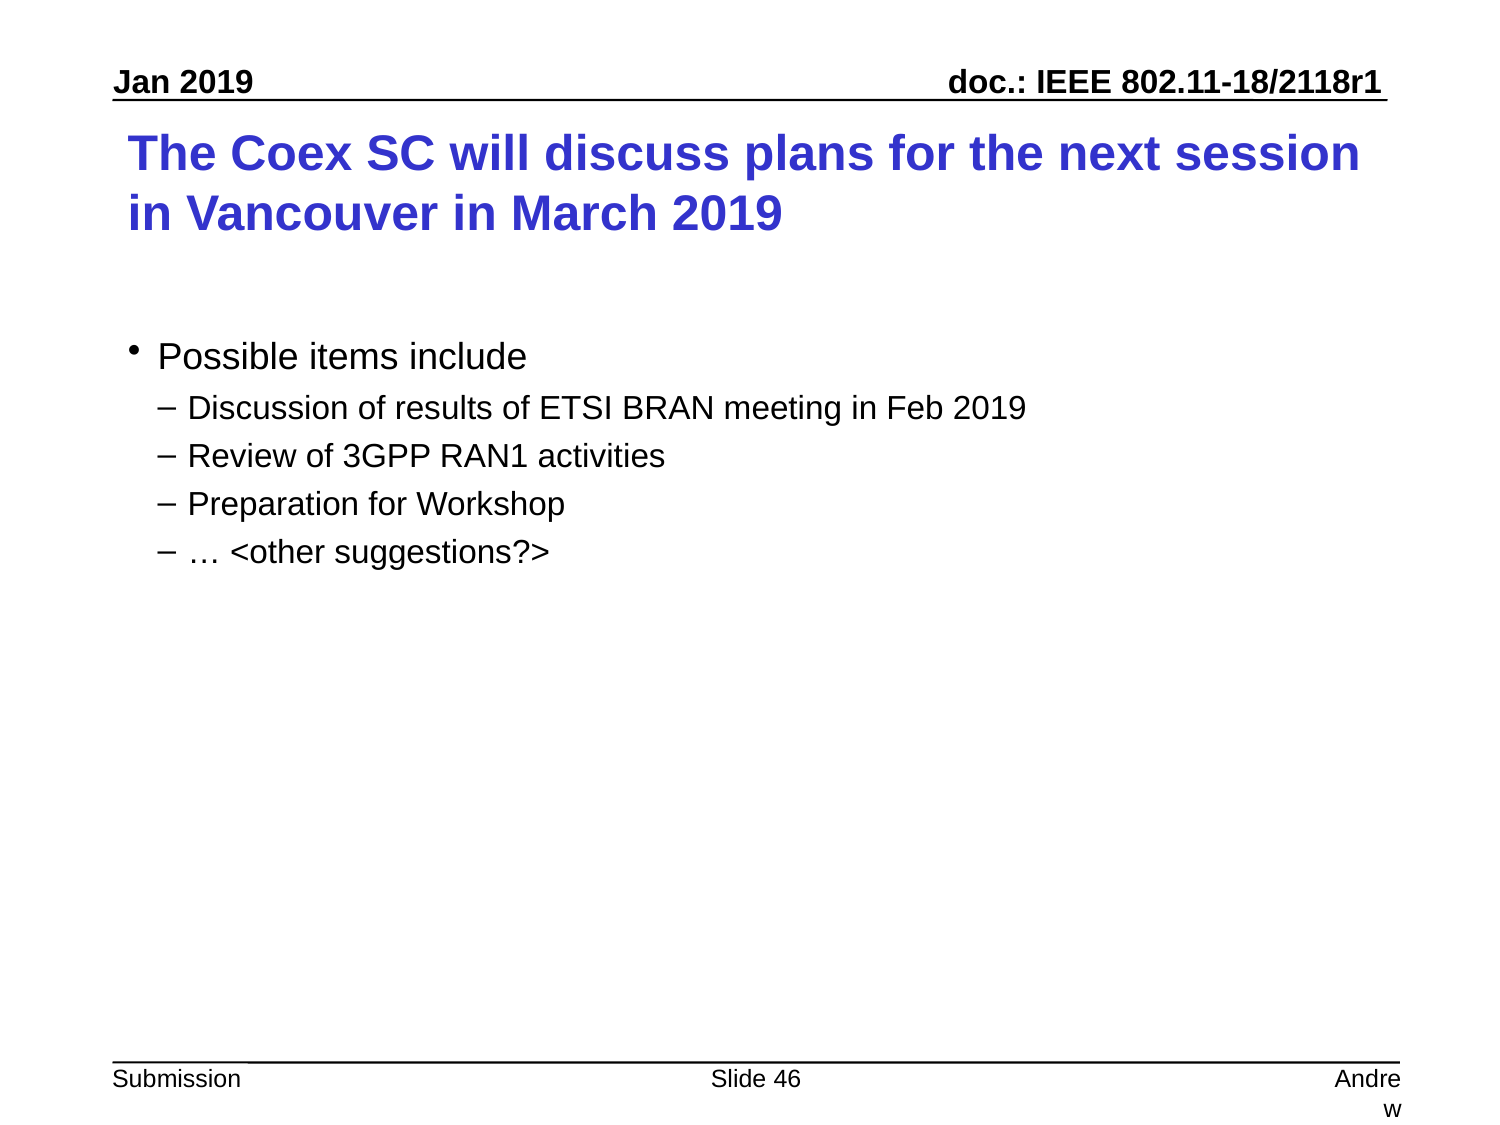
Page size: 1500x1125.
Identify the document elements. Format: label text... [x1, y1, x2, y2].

footer Andrew Myles, Cisco [1320, 1061, 1402, 1093]
list Possible items include Discussion of results of ETSI BRAN meeting in Feb 2019 Review of 3GPP RAN1 activities Preparation for Workshop … <other suggestions?> [112, 324, 1388, 1000]
slide_number Slide 46 [709, 1061, 803, 1093]
title The Coex SC will discuss plans for the next session in Vancouver in March 2019 [112, 112, 1388, 288]
